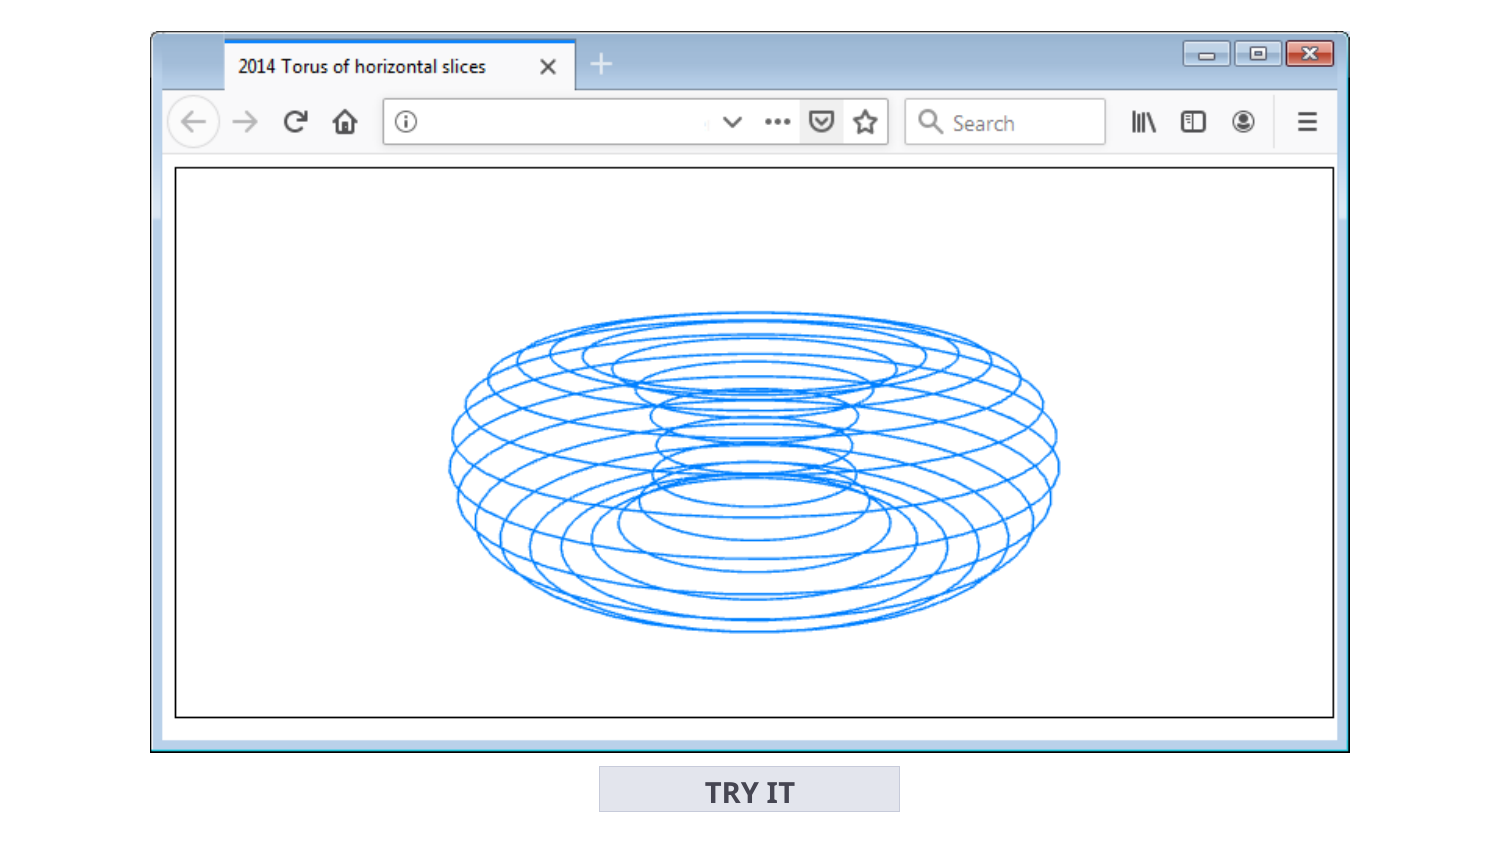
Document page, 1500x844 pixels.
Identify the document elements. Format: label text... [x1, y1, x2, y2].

picture [149, 31, 1351, 753]
text_box TRY IT [599, 766, 900, 812]
